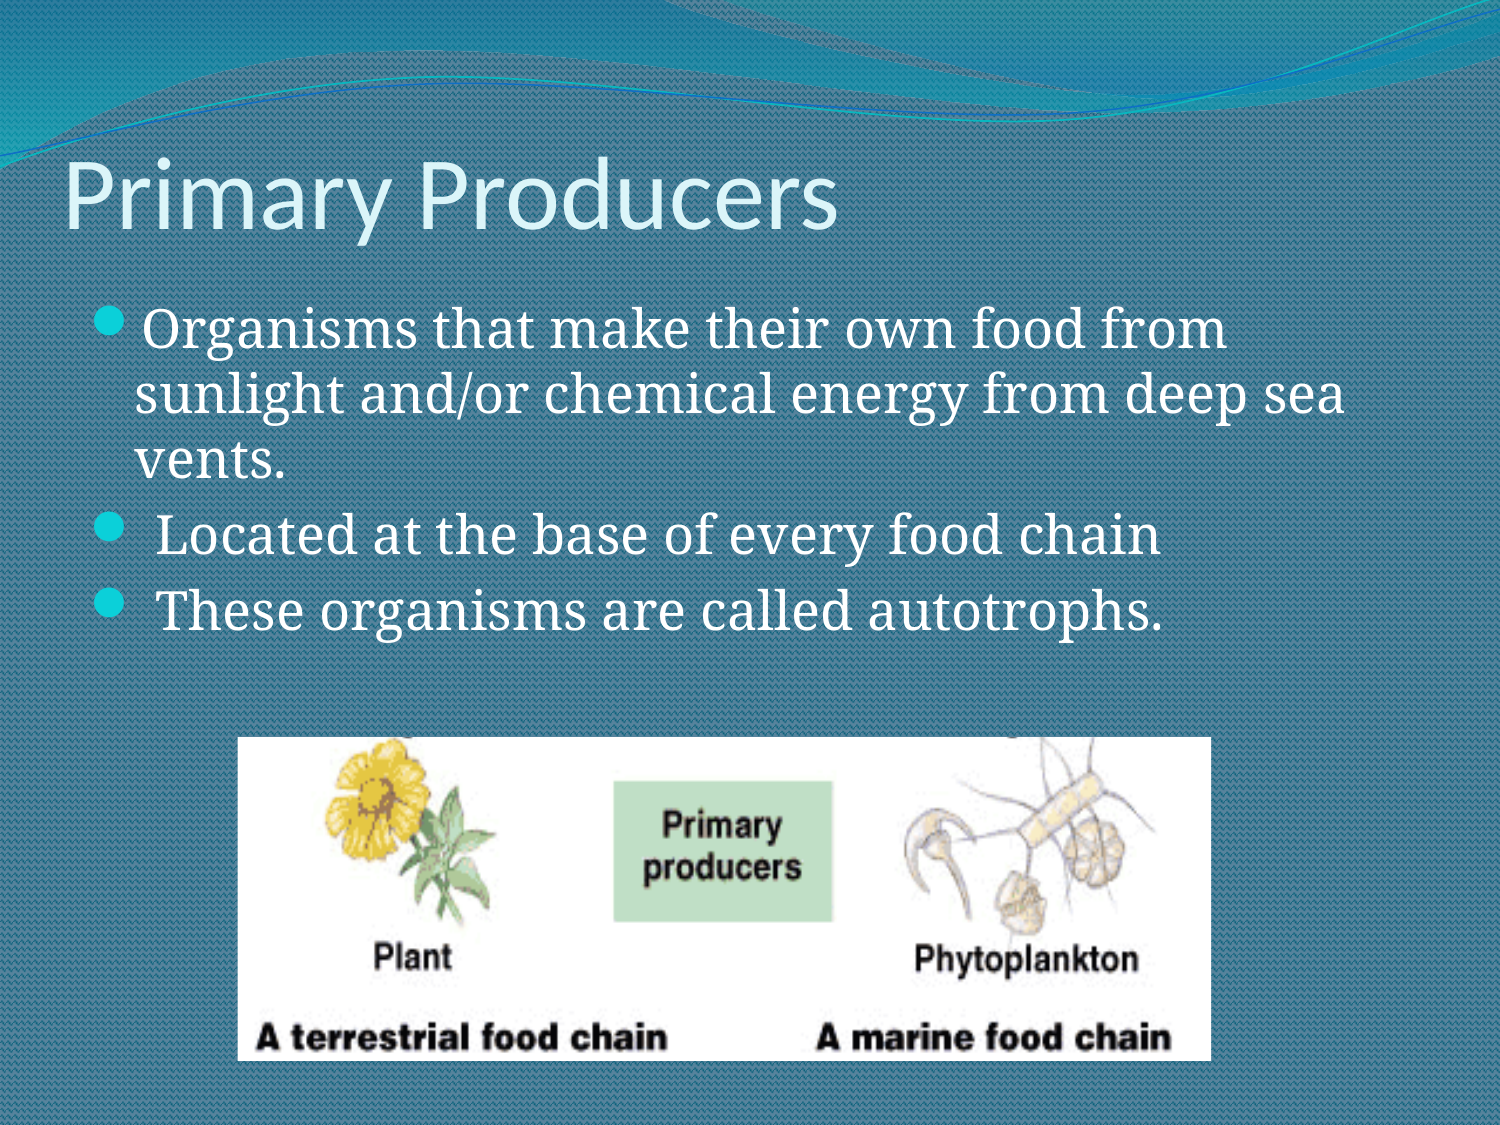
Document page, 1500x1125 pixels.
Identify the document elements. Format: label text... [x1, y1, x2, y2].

picture [237, 737, 1212, 1062]
title Primary Producers [62, 62, 1413, 250]
list Organisms that make their own food from sunlight and/or chemical energy from deep sea vents. Located at the base of every food chain These organisms are called autotrophs. [75, 287, 1425, 738]
